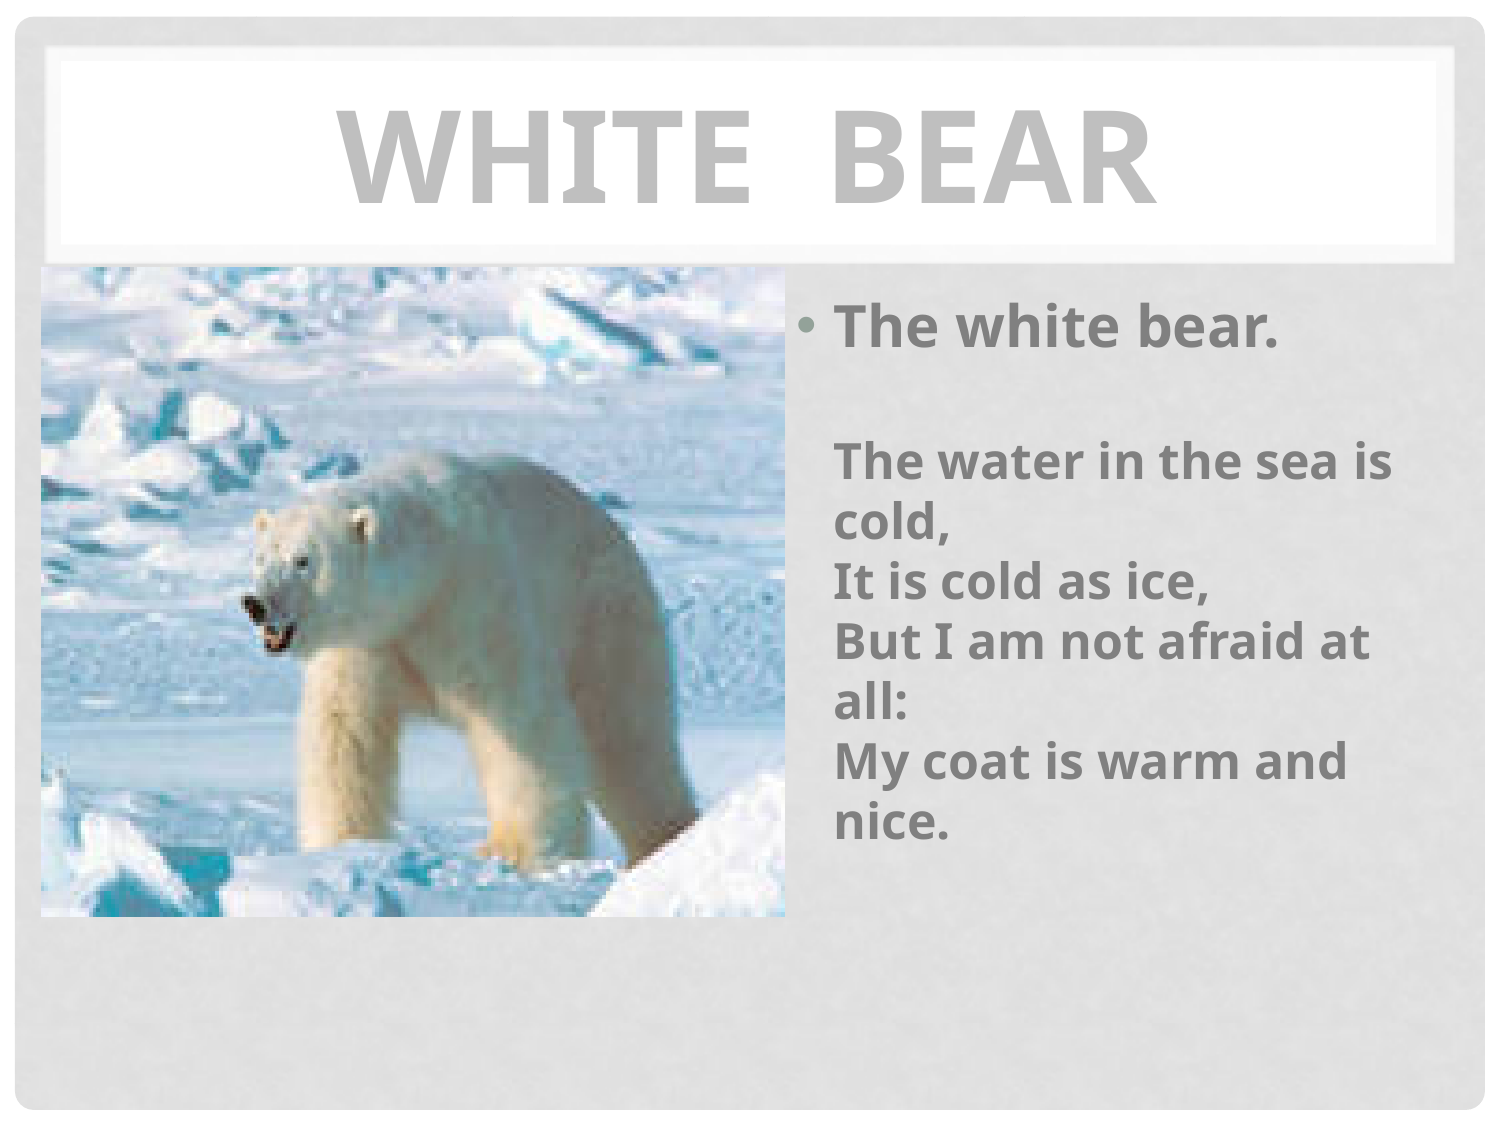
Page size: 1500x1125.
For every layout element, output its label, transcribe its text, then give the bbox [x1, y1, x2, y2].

title WHITE BEAR [69, 66, 1425, 238]
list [40, 266, 785, 918]
list The white bear. The water in the sea is cold, It is cold as ice, But I am not afraid at all: My coat is warm and nice. [762, 281, 1425, 1005]
